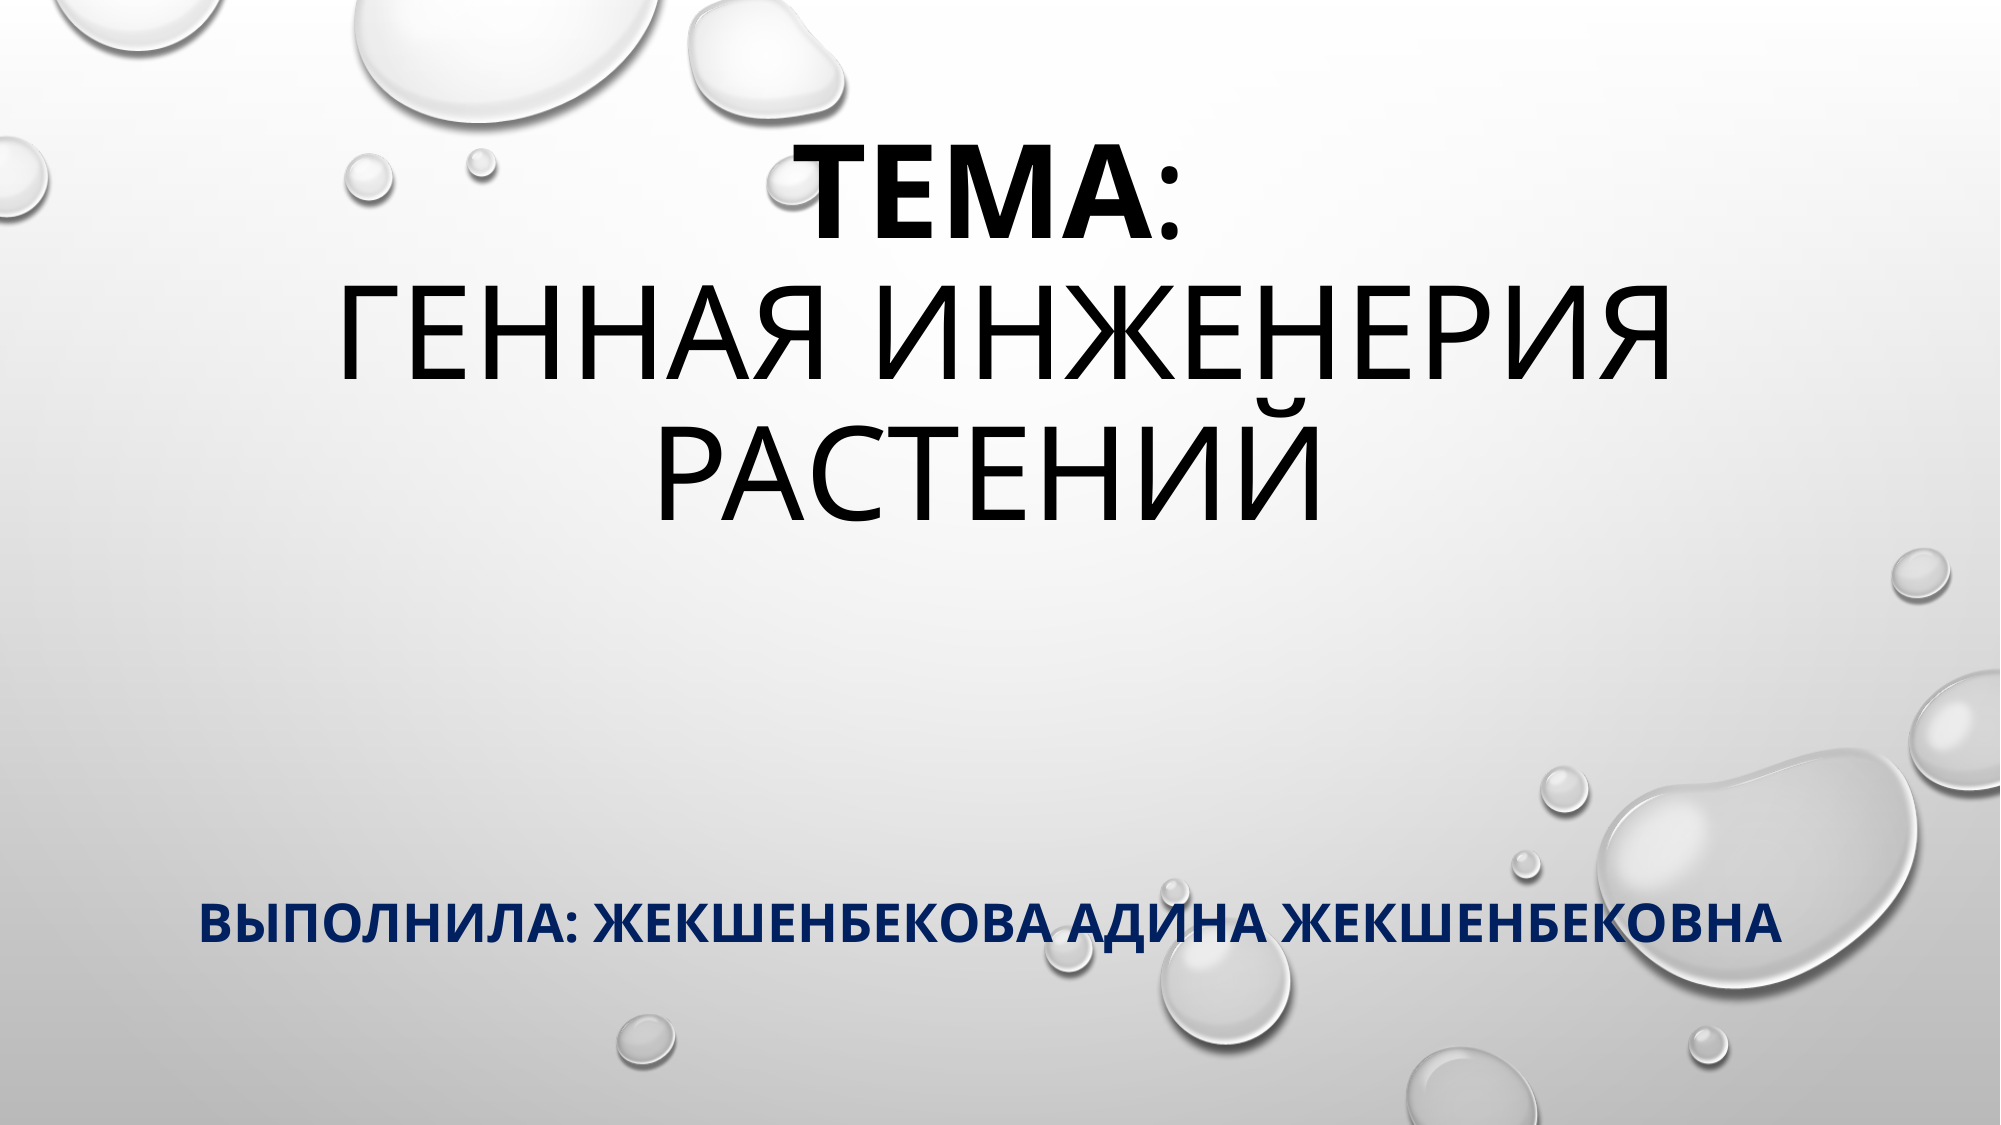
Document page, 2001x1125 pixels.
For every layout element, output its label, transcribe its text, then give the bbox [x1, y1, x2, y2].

picture [0, 0, 2000, 1125]
title Тема: Генная инженерия растений Выполнила: Жекшенбекова АДИНА ЖЕКШЕНБЕКОВНА [154, 103, 1826, 1084]
